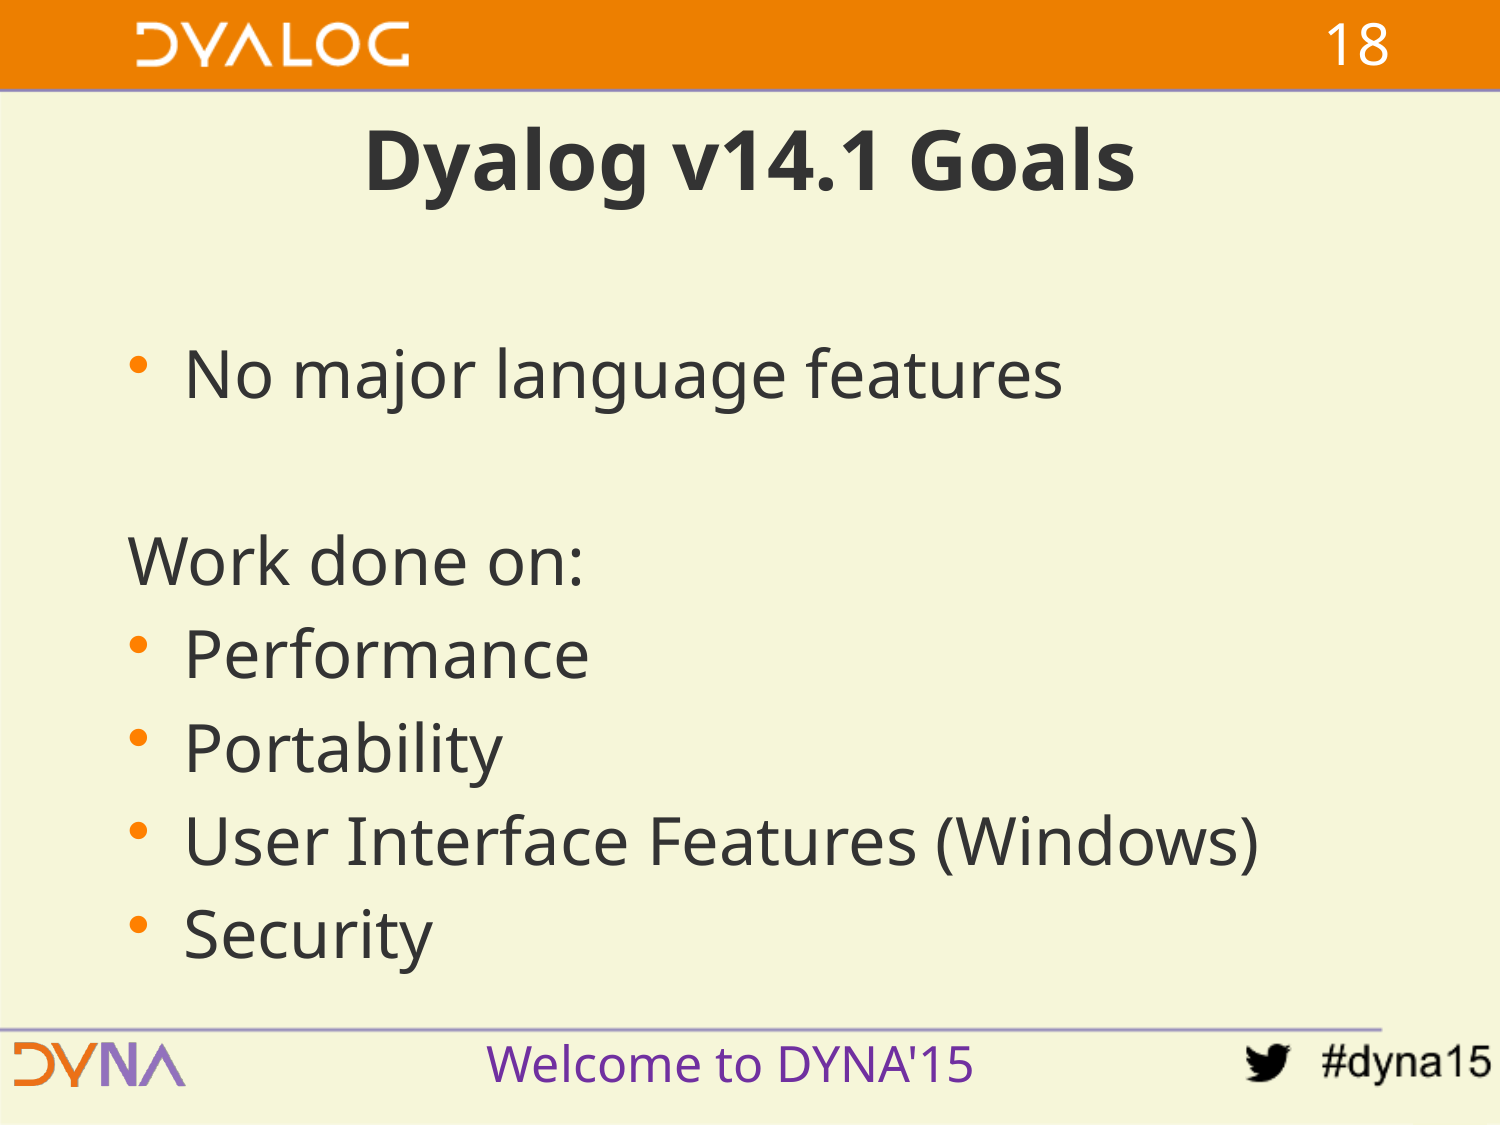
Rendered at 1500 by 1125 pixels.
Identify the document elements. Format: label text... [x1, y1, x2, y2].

picture [0, 0, 1500, 1125]
slide_number 17 [1299, 0, 1406, 75]
list No major language features Work done on: Performance Portability User Interface Features (Windows) Security [112, 324, 1388, 1000]
footer Welcome to DYNA'15 [249, 1025, 1213, 1100]
title Dyalog v14.1 Goals [112, 99, 1388, 288]
